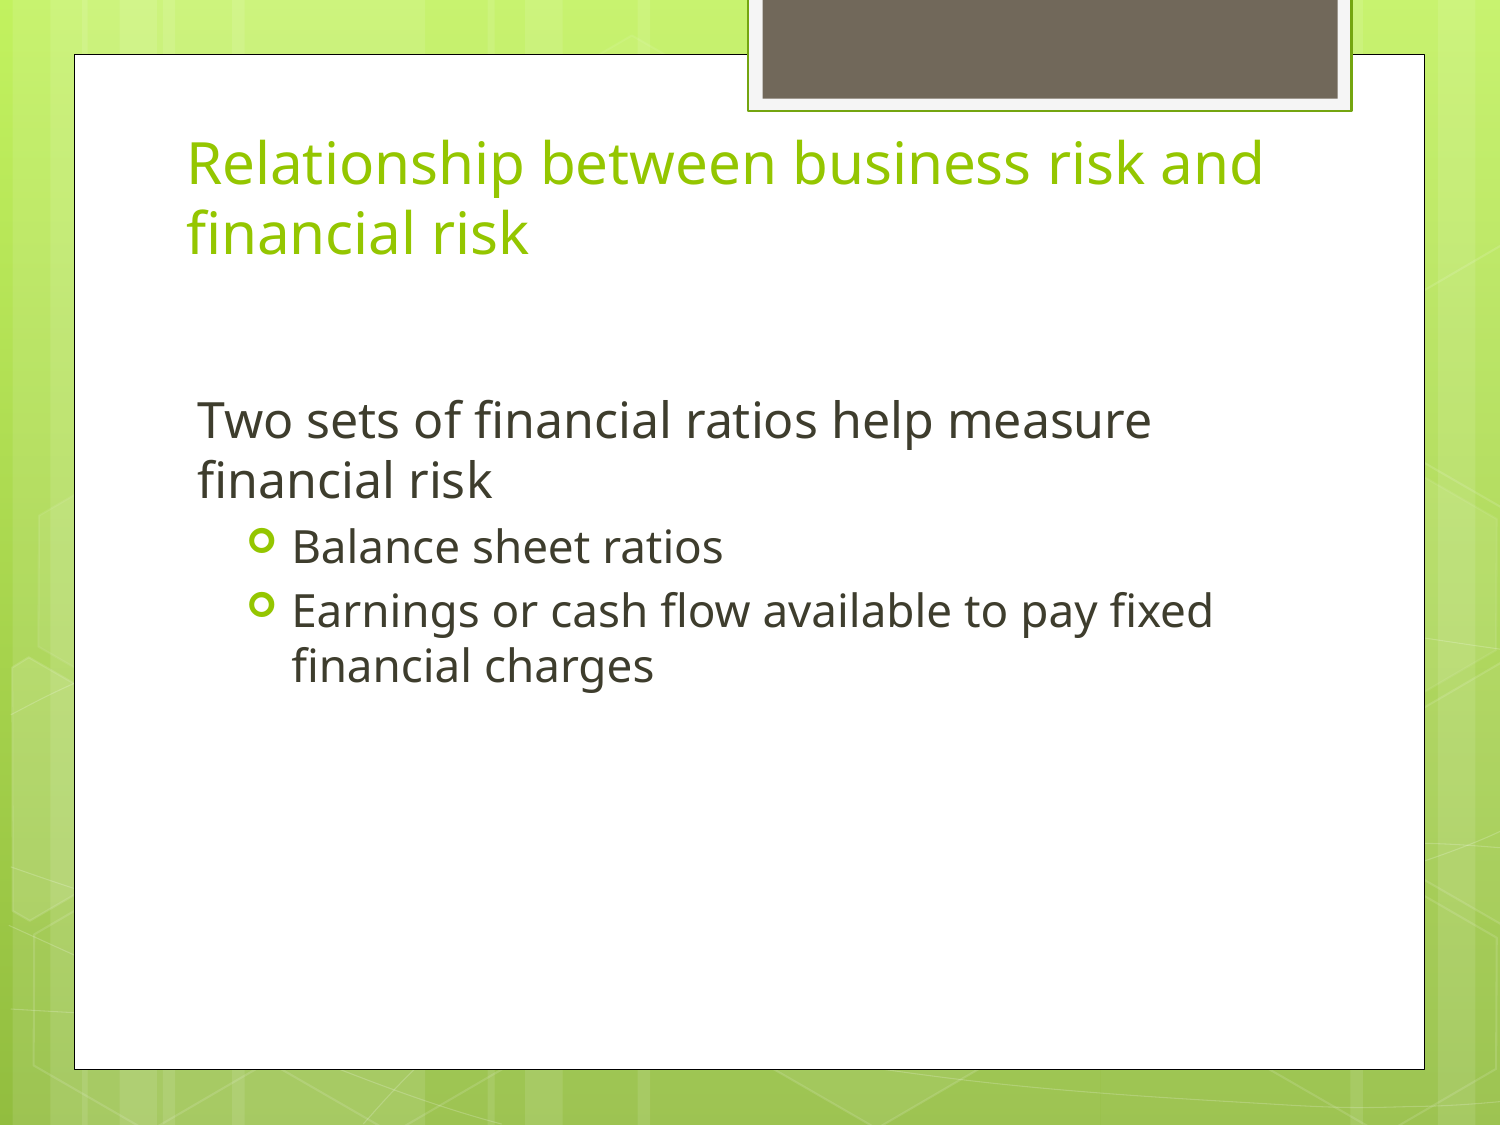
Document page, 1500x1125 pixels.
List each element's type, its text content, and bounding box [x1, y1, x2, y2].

title Relationship between business risk and financial risk [171, 110, 1324, 274]
list Two sets of financial ratios help measure financial risk Balance sheet ratios Earnings or cash flow available to pay fixed financial charges [171, 381, 1283, 957]
